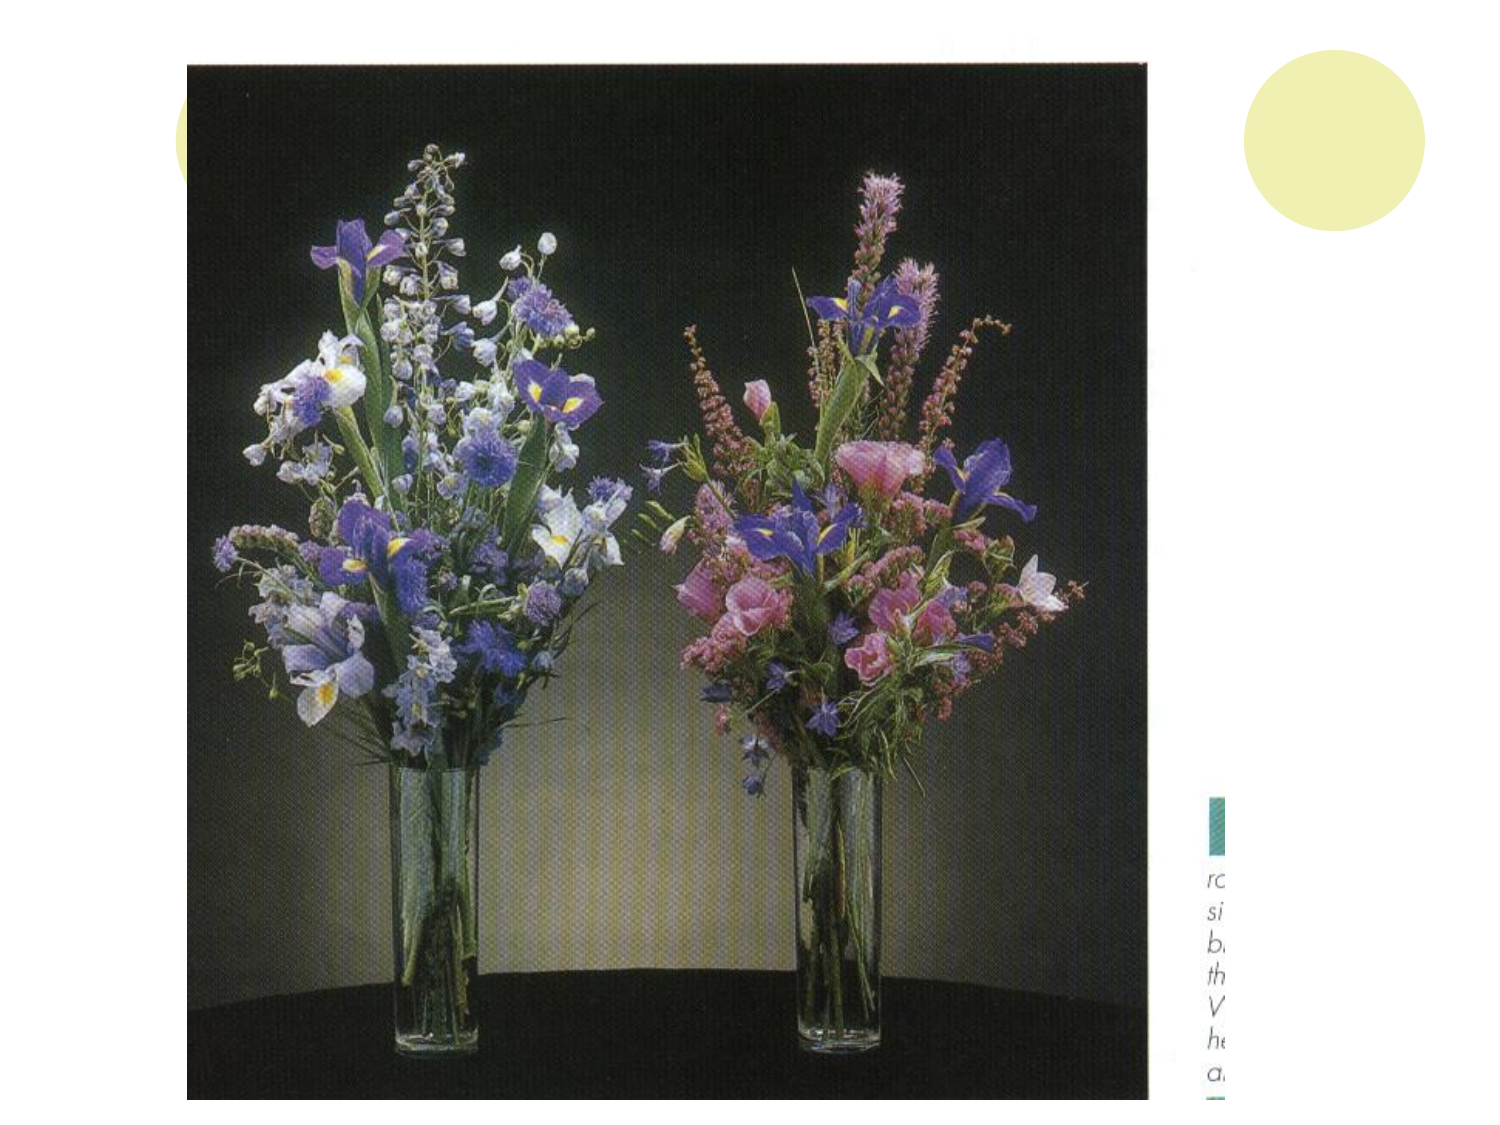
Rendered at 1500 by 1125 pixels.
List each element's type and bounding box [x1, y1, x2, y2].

picture [187, 37, 1226, 1101]
